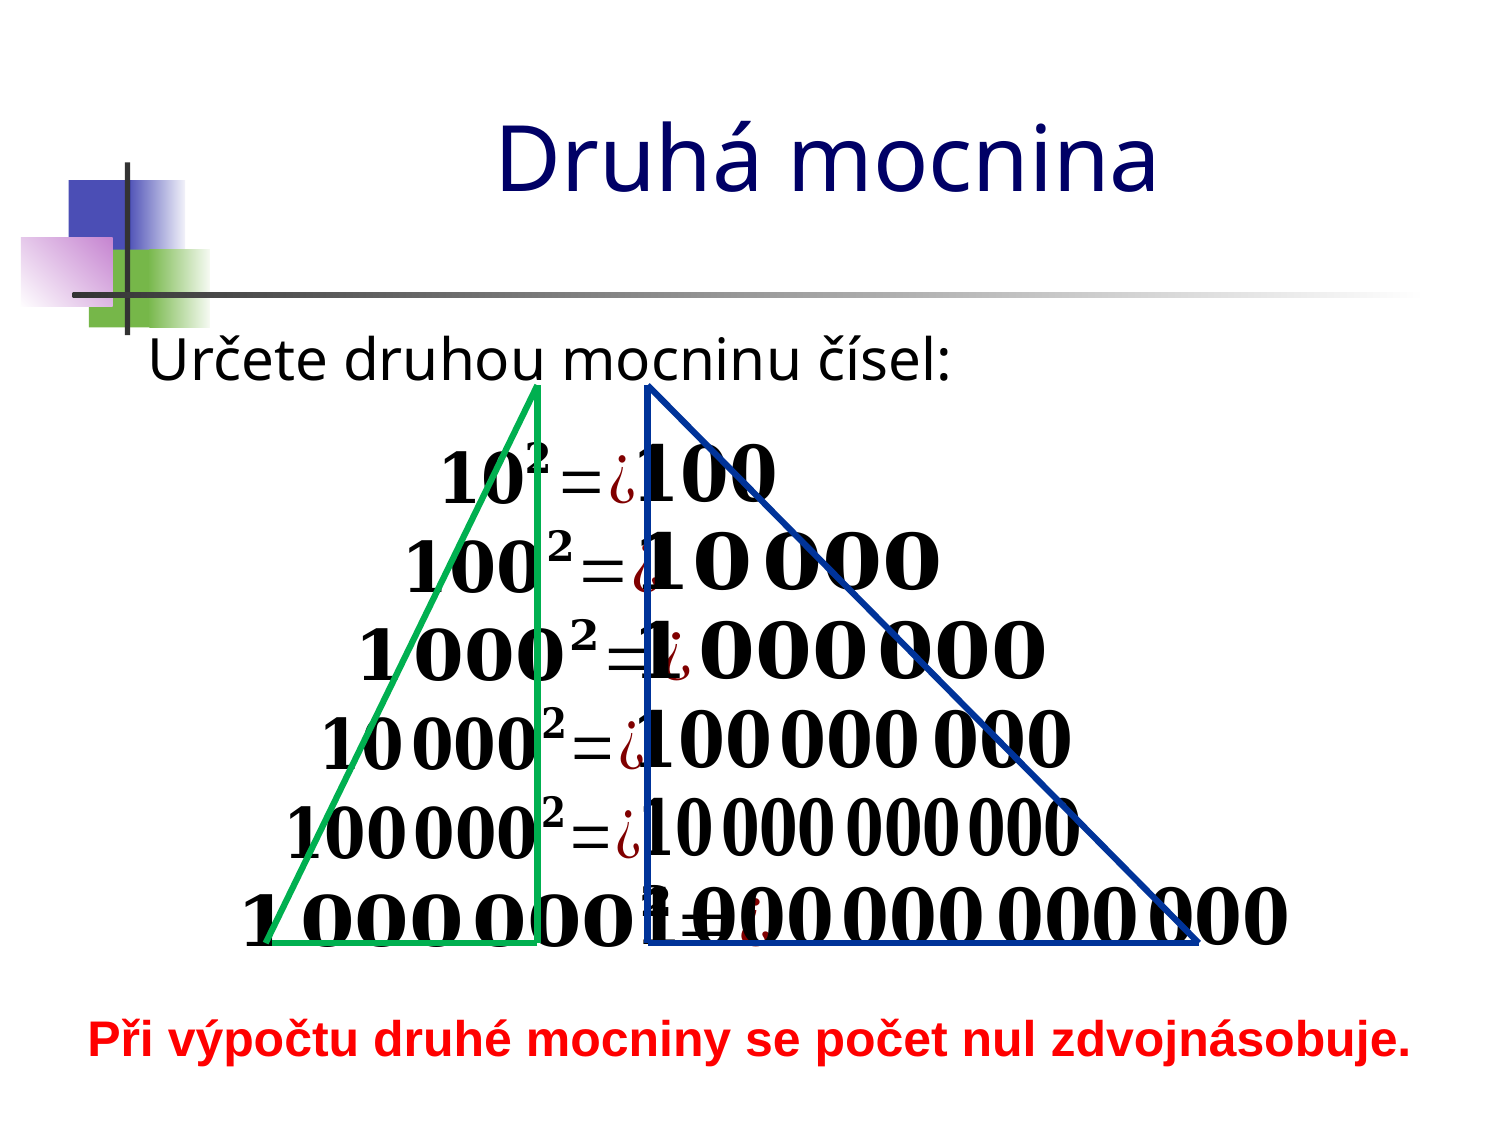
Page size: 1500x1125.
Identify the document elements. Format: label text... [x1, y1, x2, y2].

text_box Určete druhou mocninu čísel: [118, 314, 1028, 398]
title Druhá mocnina [188, 34, 1468, 276]
text_box Při výpočtu druhé mocniny se počet nul zdvojnásobuje. [0, 999, 1500, 1075]
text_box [265, 385, 538, 944]
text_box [647, 385, 1200, 944]
